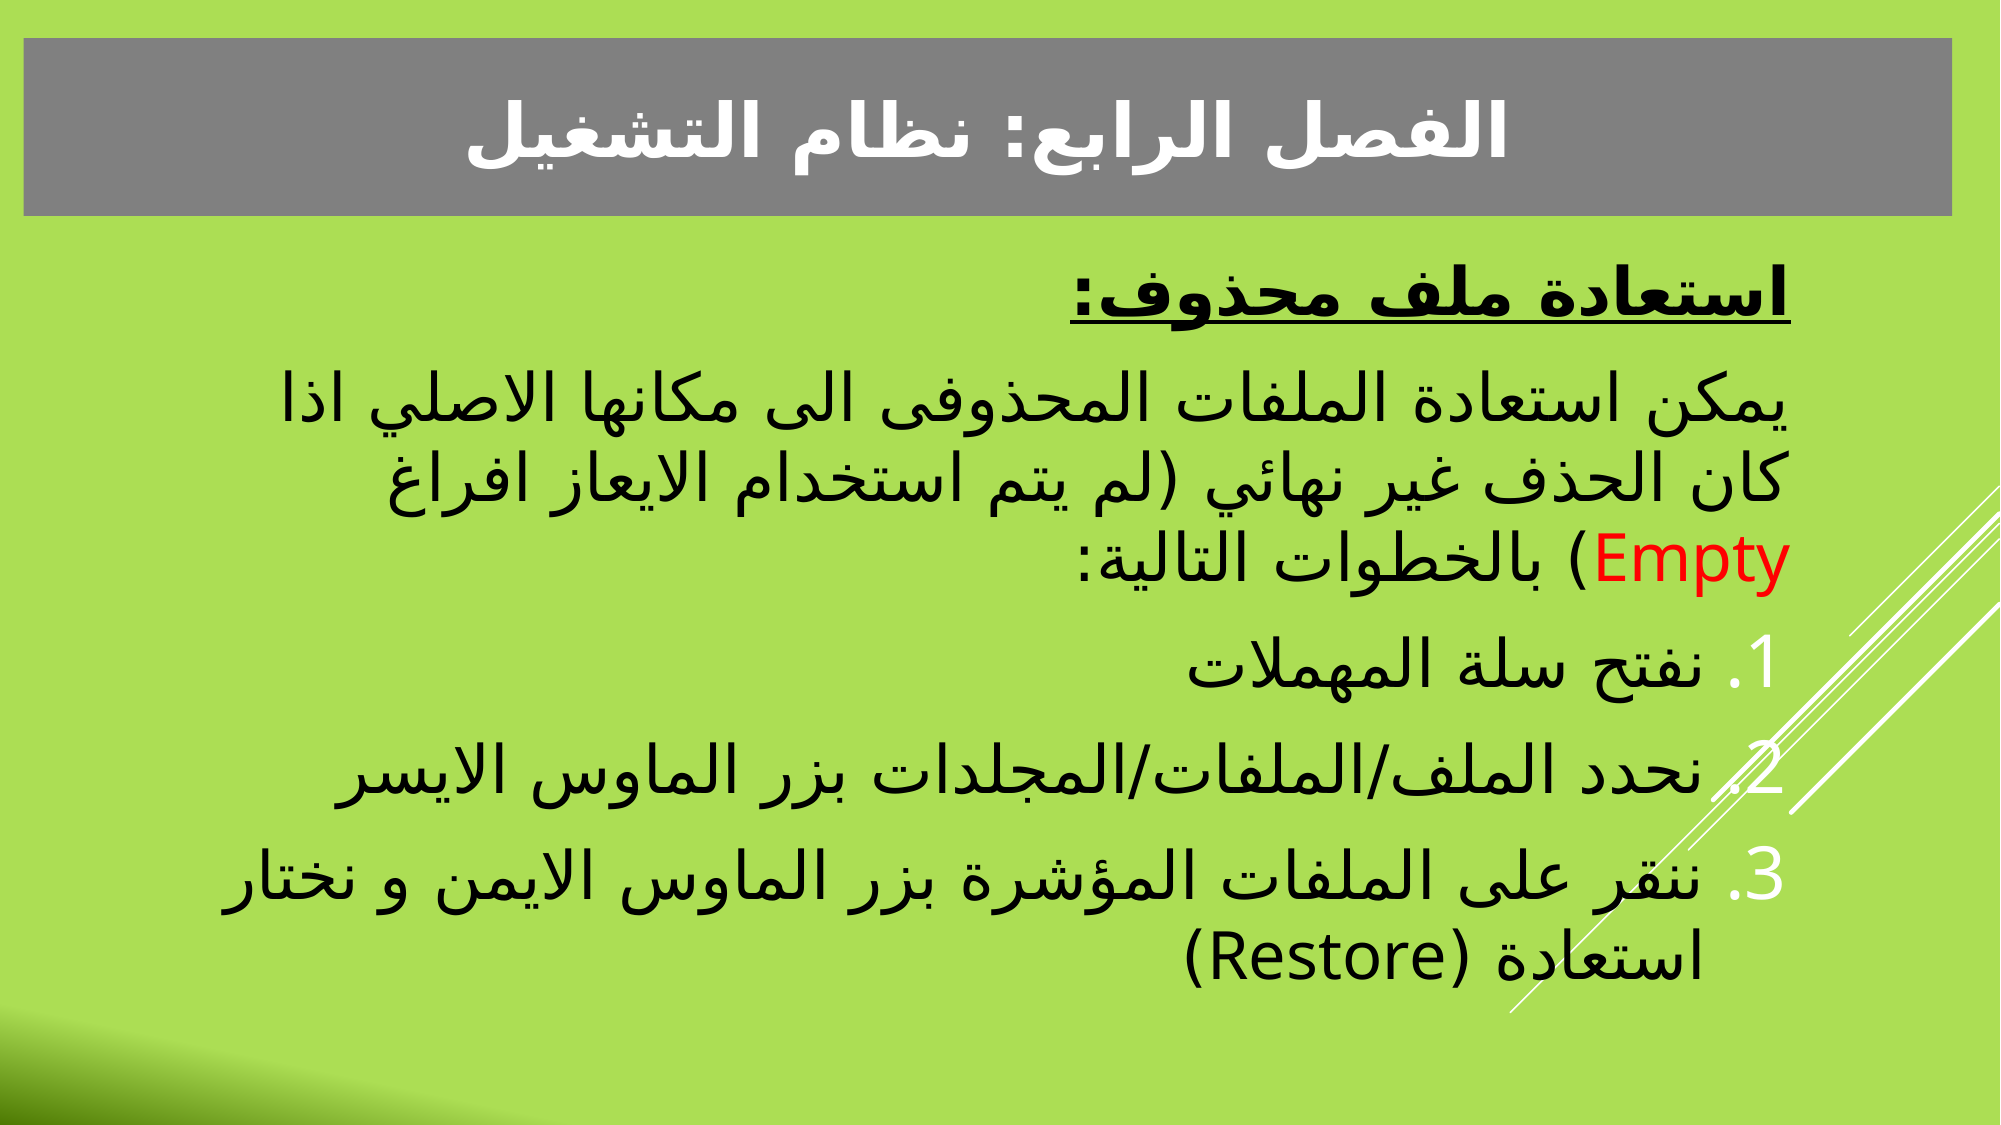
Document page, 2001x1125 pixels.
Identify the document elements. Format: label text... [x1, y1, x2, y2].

list استعادة ملف محذوف: يمكن استعادة الملفات المحذوفى الى مكانها الاصلي اذا كان الحذف غير نهائي (لم يتم استخدام الايعاز افراغ Empty) بالخطوات التالية: نفتح سلة المهملات نحدد الملف/الملفات/المجلدات بزر الماوس الايسر ننقر على الملفات المؤشرة بزر الماوس الايمن و نختار استعادة (Restore) [170, 166, 1806, 1076]
text_box الفصل الرابع: نظام التشغيل [23, 38, 1953, 216]
